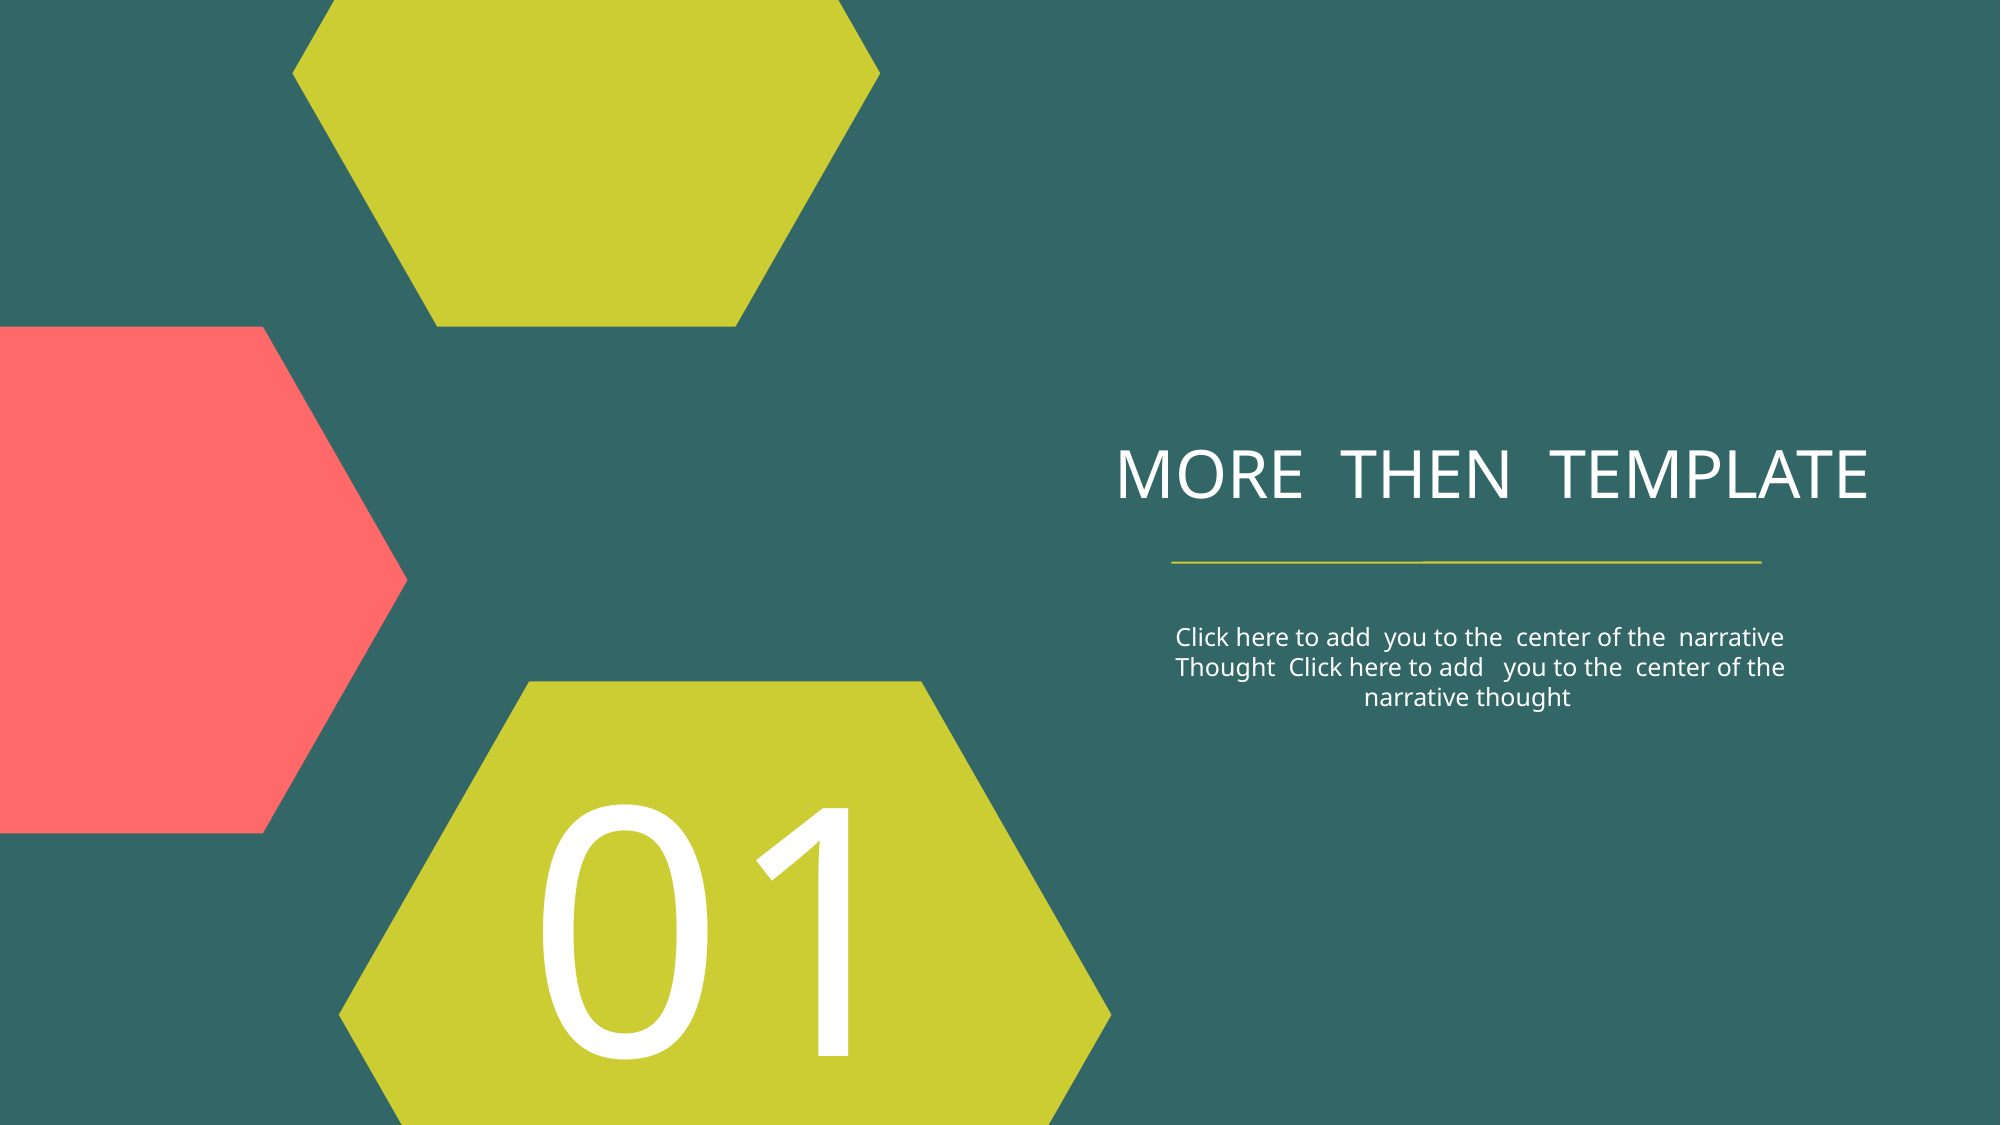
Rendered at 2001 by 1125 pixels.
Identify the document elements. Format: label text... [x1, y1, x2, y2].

text_box [940, 714, 1112, 1125]
text_box Click here to add you to the center of the narrative Thought Click here to add you to the center of the narrative thought [1160, 613, 1809, 719]
text_box [292, 0, 881, 327]
text_box 01 [511, 701, 940, 1125]
text_box MORE THEN TEMPLATE [1069, 424, 1887, 520]
text_box [338, 713, 511, 1125]
text_box [517, 681, 933, 701]
text_box [0, 326, 408, 834]
